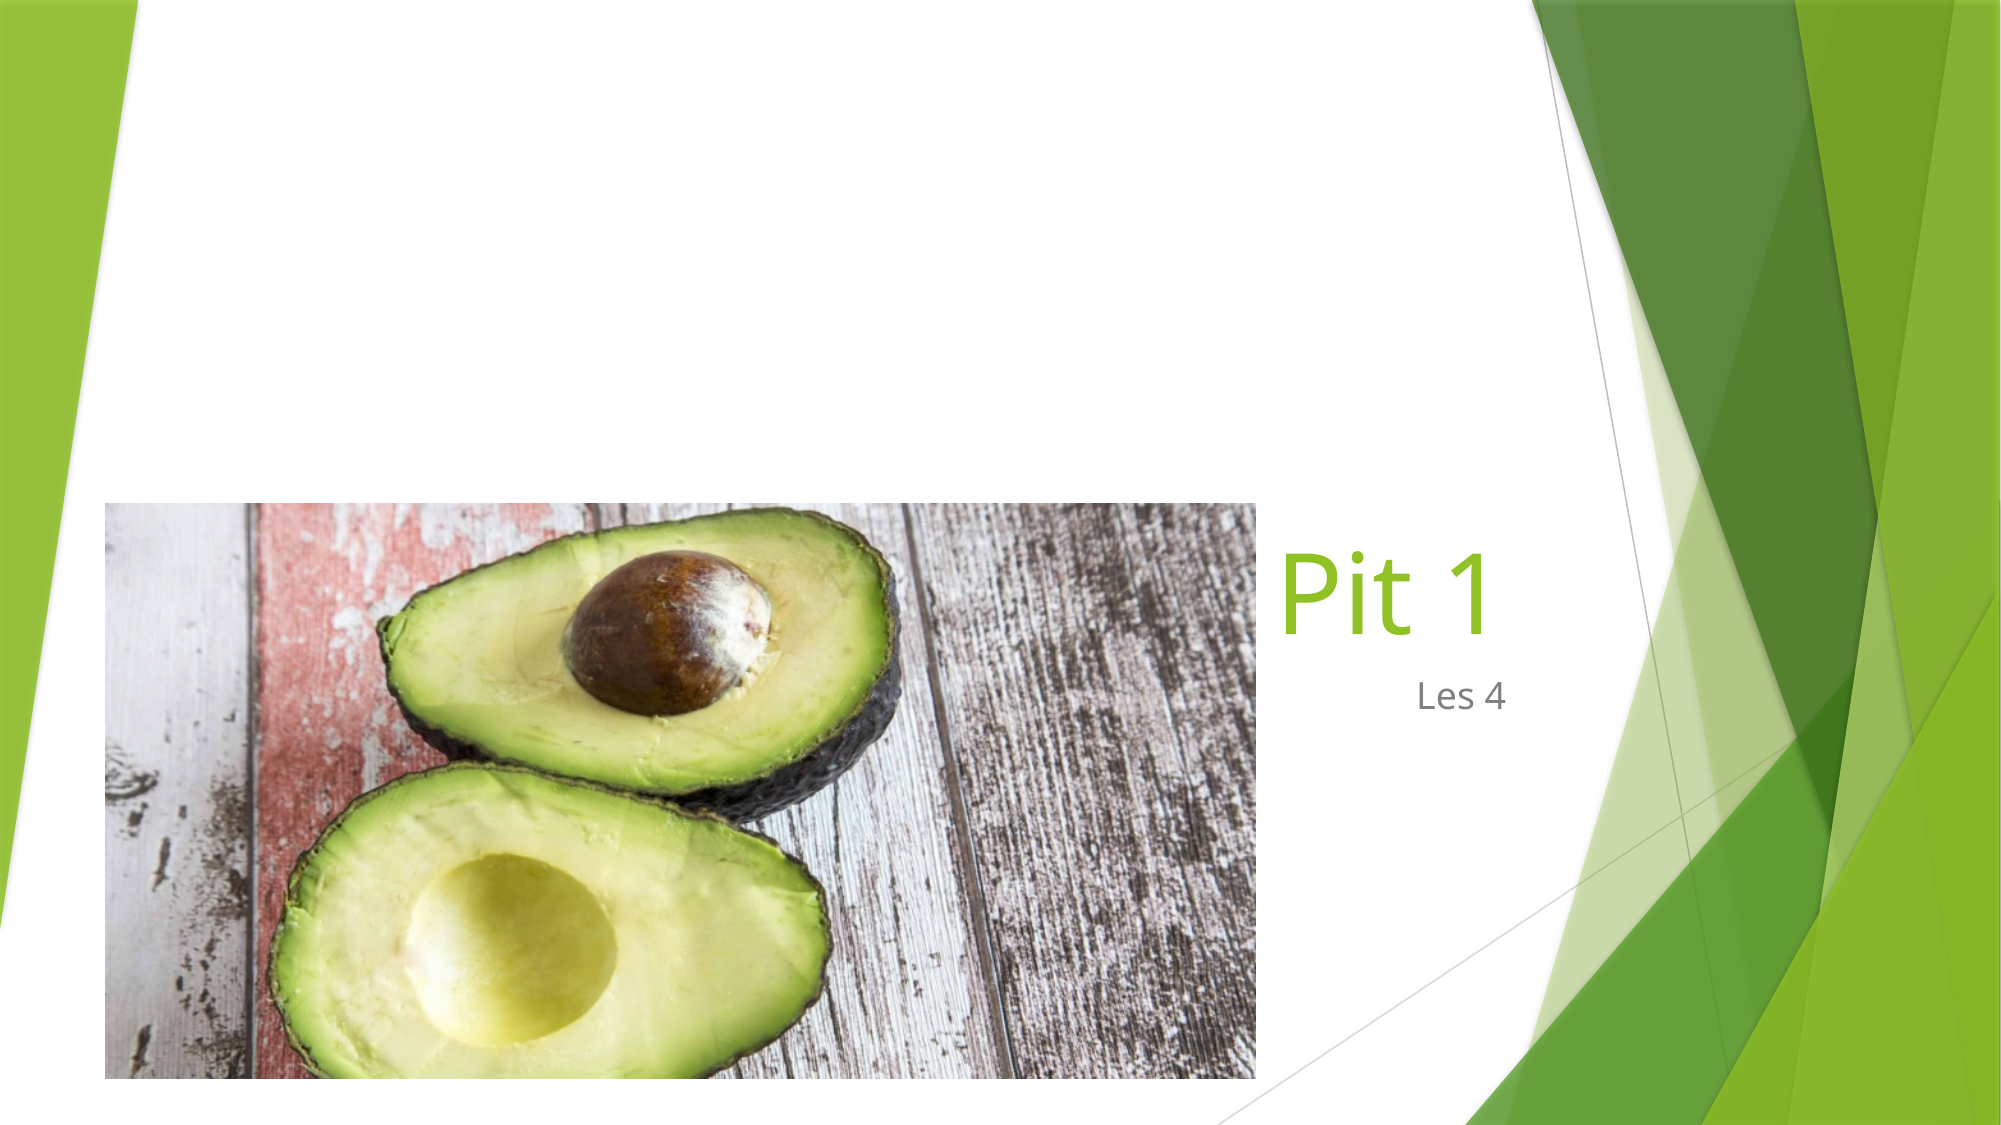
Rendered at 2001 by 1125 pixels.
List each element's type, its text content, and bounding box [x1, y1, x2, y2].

title Pit 1 [247, 394, 1522, 664]
picture [104, 503, 1257, 1080]
subtitle Les 4 [1263, 664, 1522, 845]
